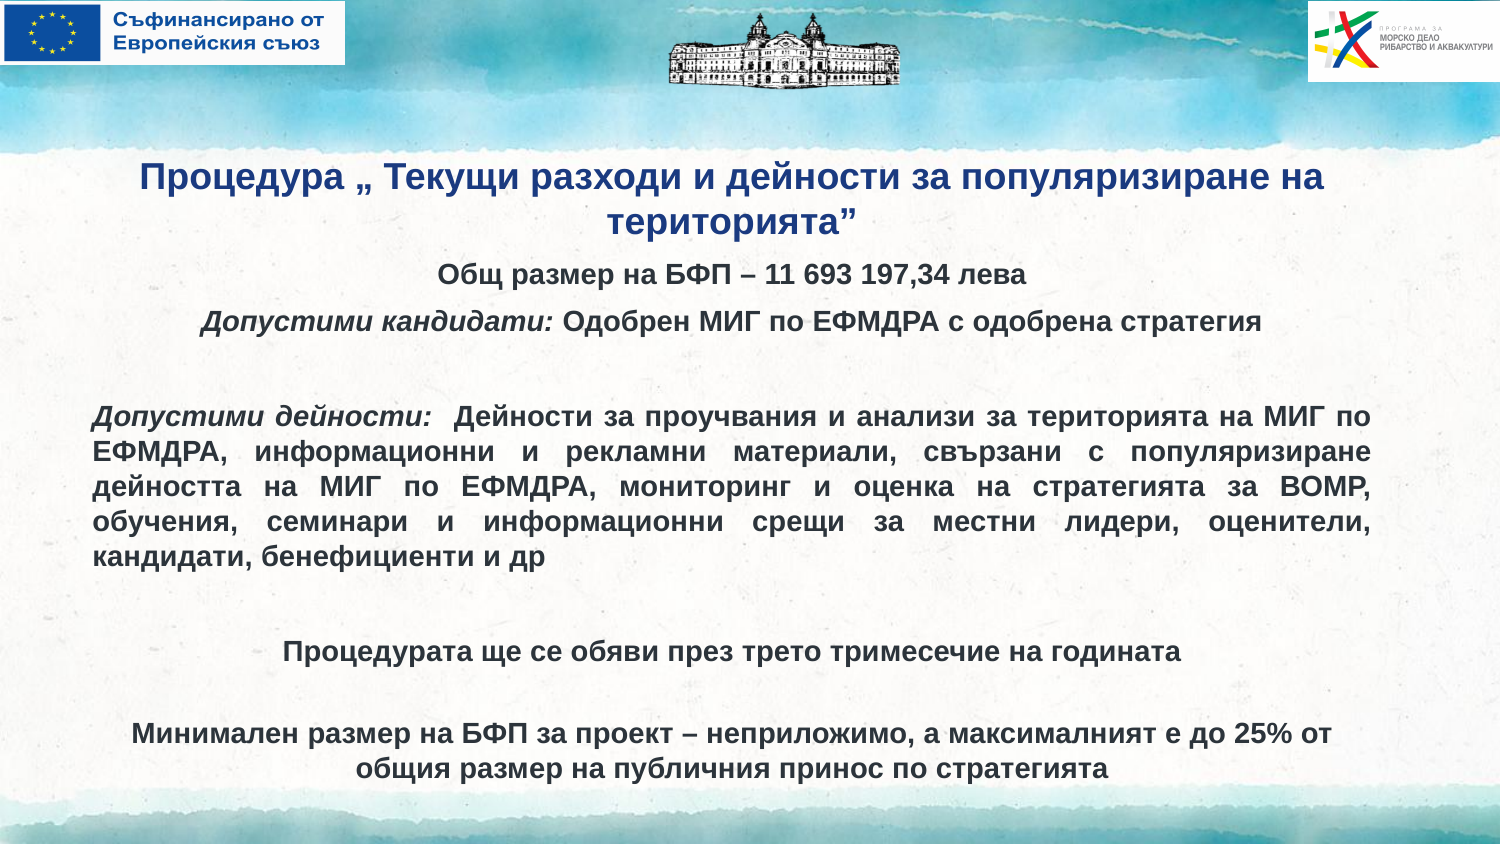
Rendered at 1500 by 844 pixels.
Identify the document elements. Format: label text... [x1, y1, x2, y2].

list Процедура „ Текущи разходи и дейности за популяризиране на територията” Общ размер на БФП – 11 693 197,34 лева Допустими кандидати: Одобрен МИГ по ЕФМДРА с одобрена стратегия Допустими дейности: Дейности за проучвания и анализи за територията на МИГ по ЕФМДРА, информационни и рекламни материали, свързани с популяризиране дейността на МИГ по ЕФМДРА, мониторинг и оценка на стратегията за ВОМР, обучения, семинари и информационни срещи за местни лидери, оценители, кандидати, бенефициенти и др Процедурата ще се обяви през трето тримесечие на годината Минимален размер на БФП за проект – неприложимо, а максималният е до 25% от общия размер на публичния принос по стратегията [64, 137, 1388, 806]
picture [0, 0, 1500, 844]
